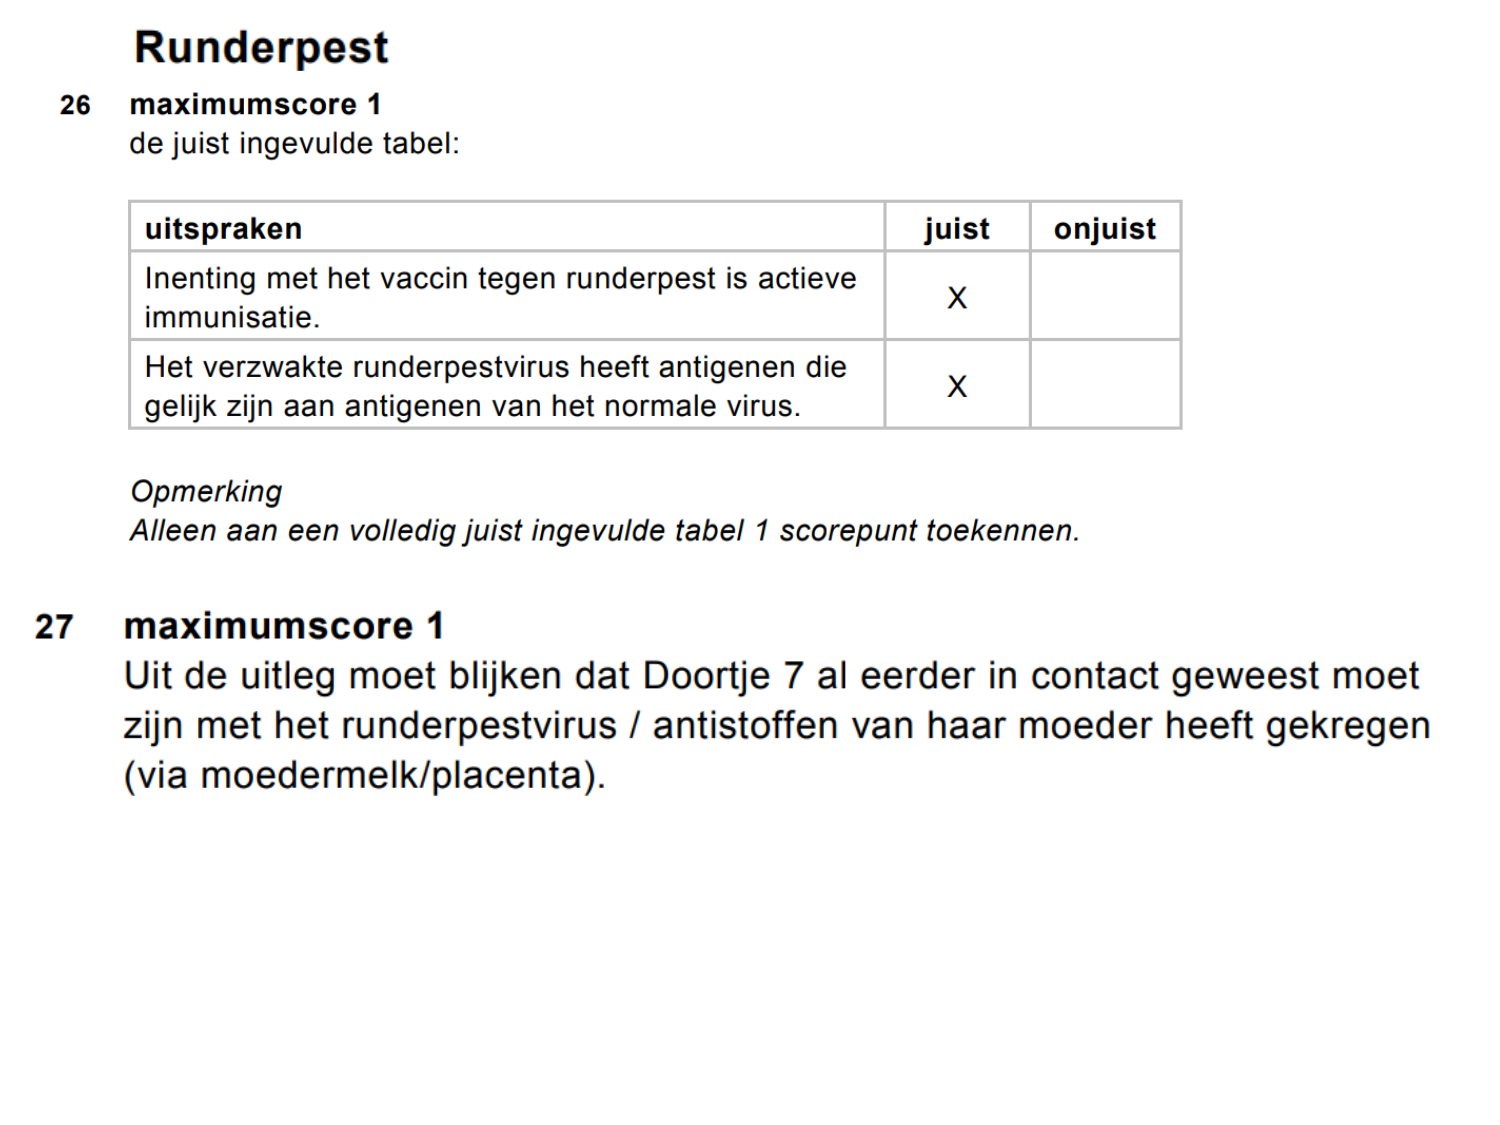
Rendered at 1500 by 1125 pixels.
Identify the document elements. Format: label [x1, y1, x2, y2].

picture [5, 11, 1500, 827]
